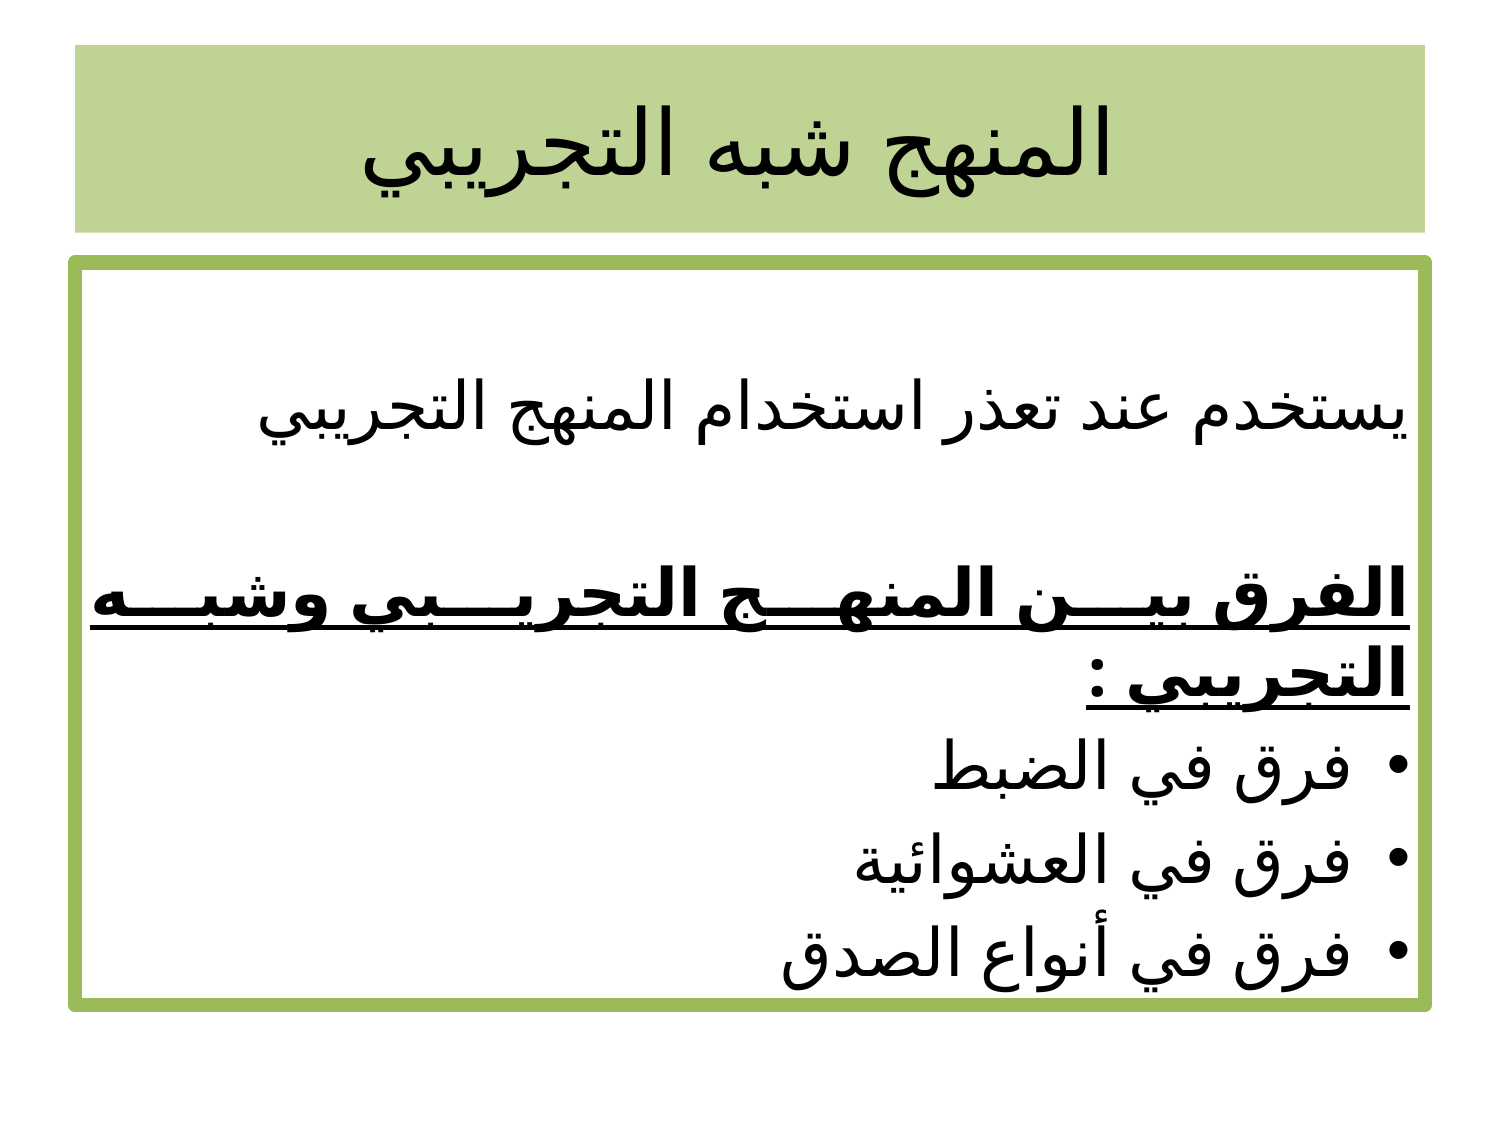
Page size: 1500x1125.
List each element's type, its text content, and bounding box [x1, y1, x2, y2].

list يستخدم عند تعذر استخدام المنهج التجريبي الفرق بين المنهج التجريبي وشبه التجريبي : فرق في الضبط فرق في العشوائية فرق في أنواع الصدق [75, 262, 1425, 1005]
title المنهج شبه التجريبي [75, 45, 1425, 233]
